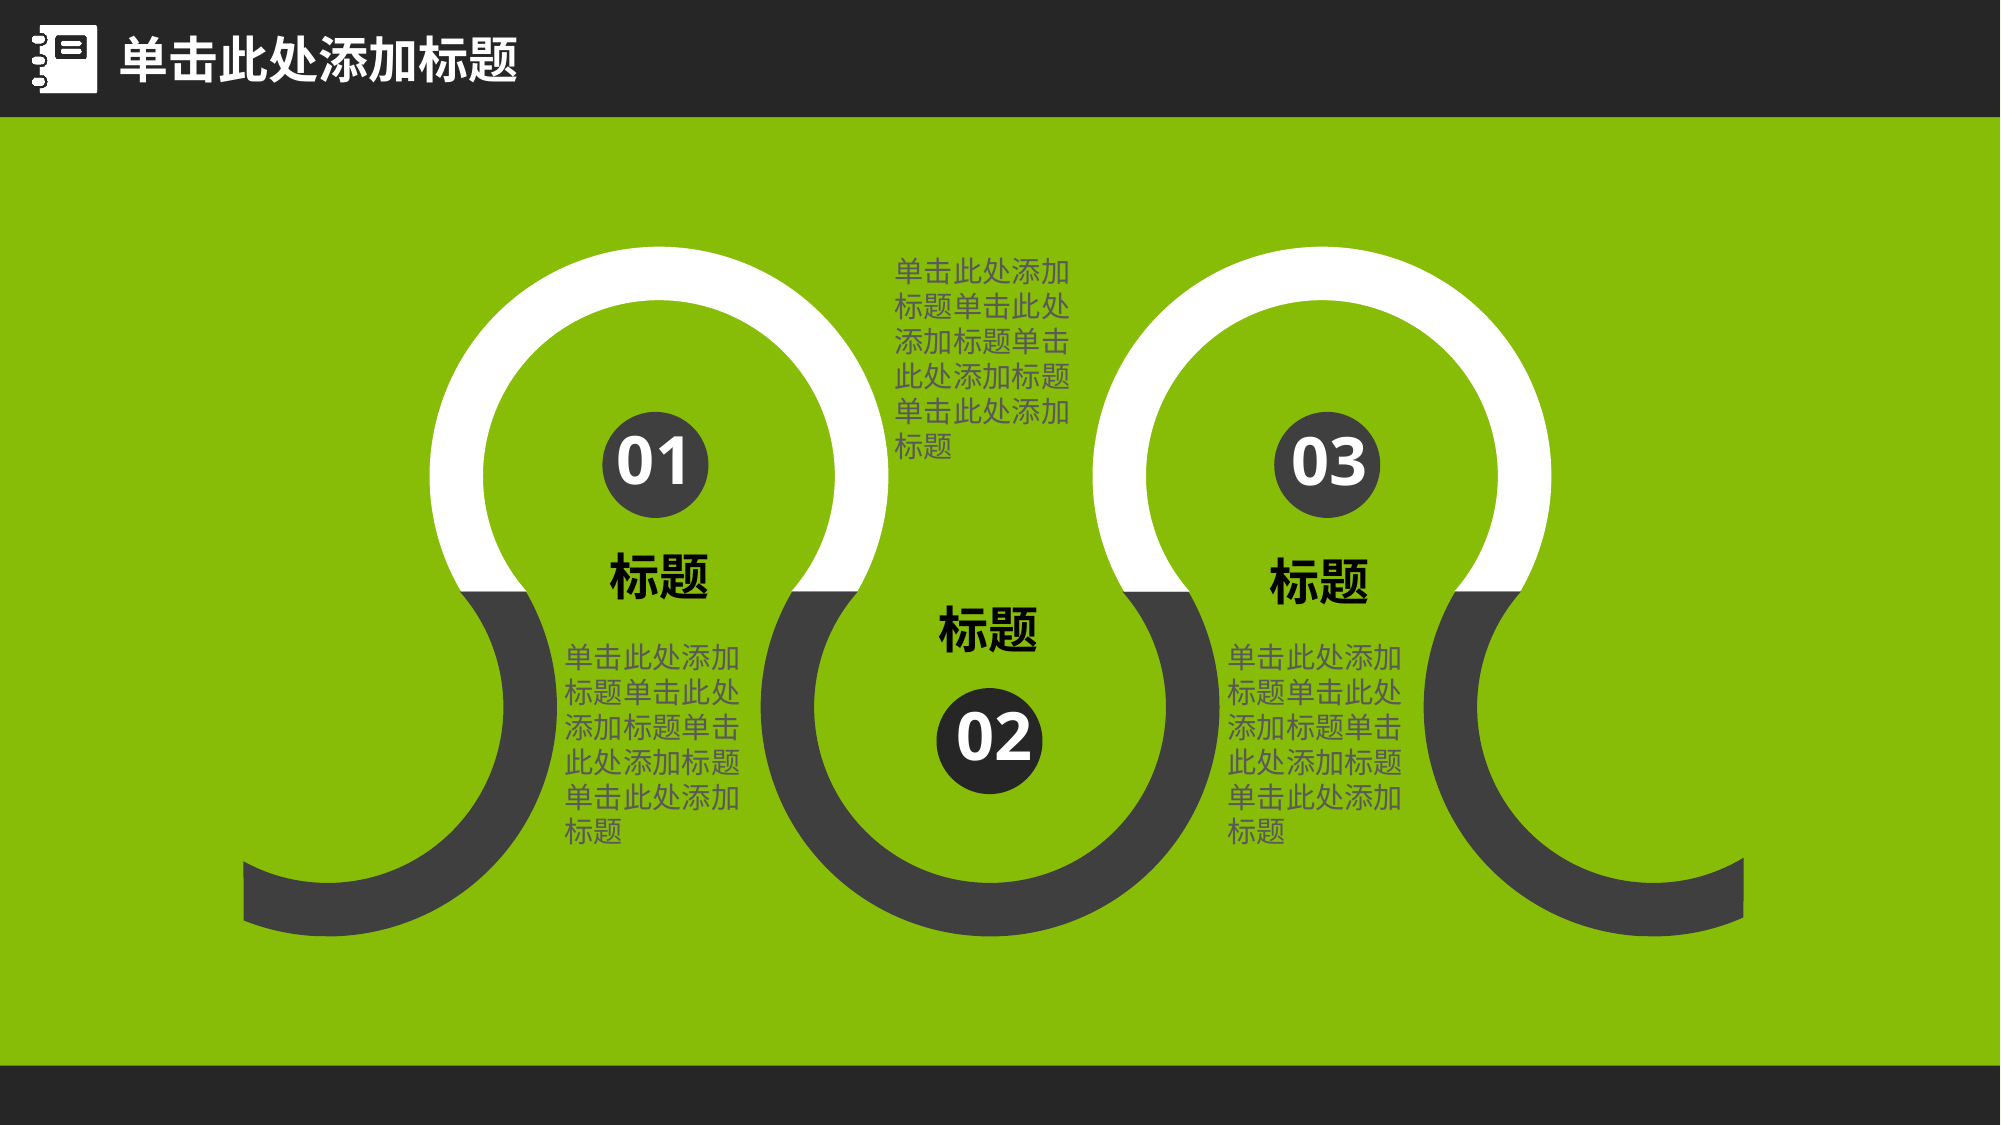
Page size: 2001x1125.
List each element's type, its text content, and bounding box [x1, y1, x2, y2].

picture [27, 20, 104, 98]
picture [0, 0, 2001, 1125]
text_box [0, 1065, 2000, 1125]
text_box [208, 245, 1713, 960]
text_box [0, 0, 2000, 118]
text_box 单击此处添加标题 [104, 21, 542, 97]
